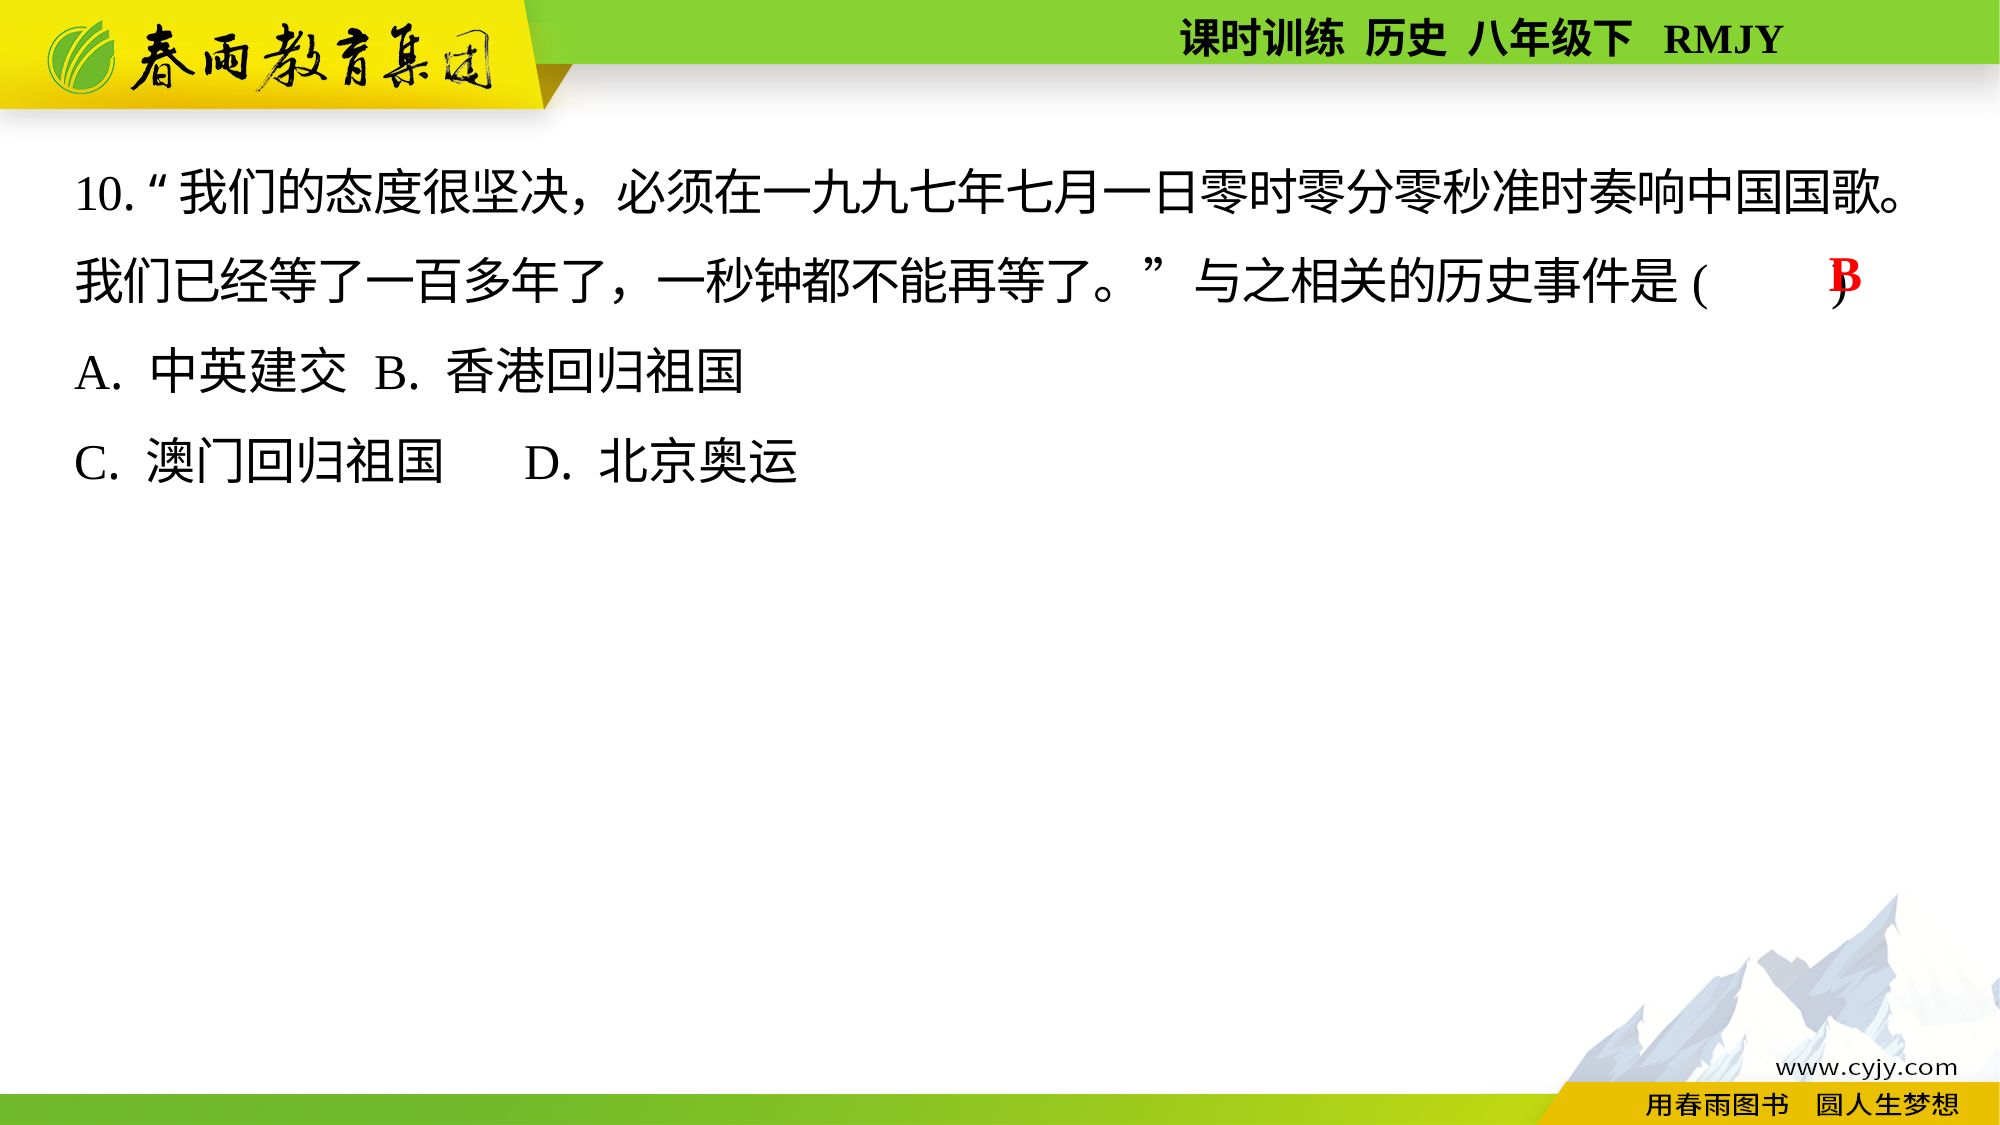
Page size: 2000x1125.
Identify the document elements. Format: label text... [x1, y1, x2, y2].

list 10. “我们的态度很坚决，必须在一九九七年七月一日零时零分零秒准时奏响中国国歌。我们已经等了一百多年了，一秒钟都不能再等了。”与之相关的历史事件是( ) A. 中英建交 B. 香港回归祖国 C. 澳门回归祖国 D. 北京奥运 [59, 122, 1944, 490]
text_box B [1813, 233, 1877, 309]
picture [0, 0, 2000, 1125]
